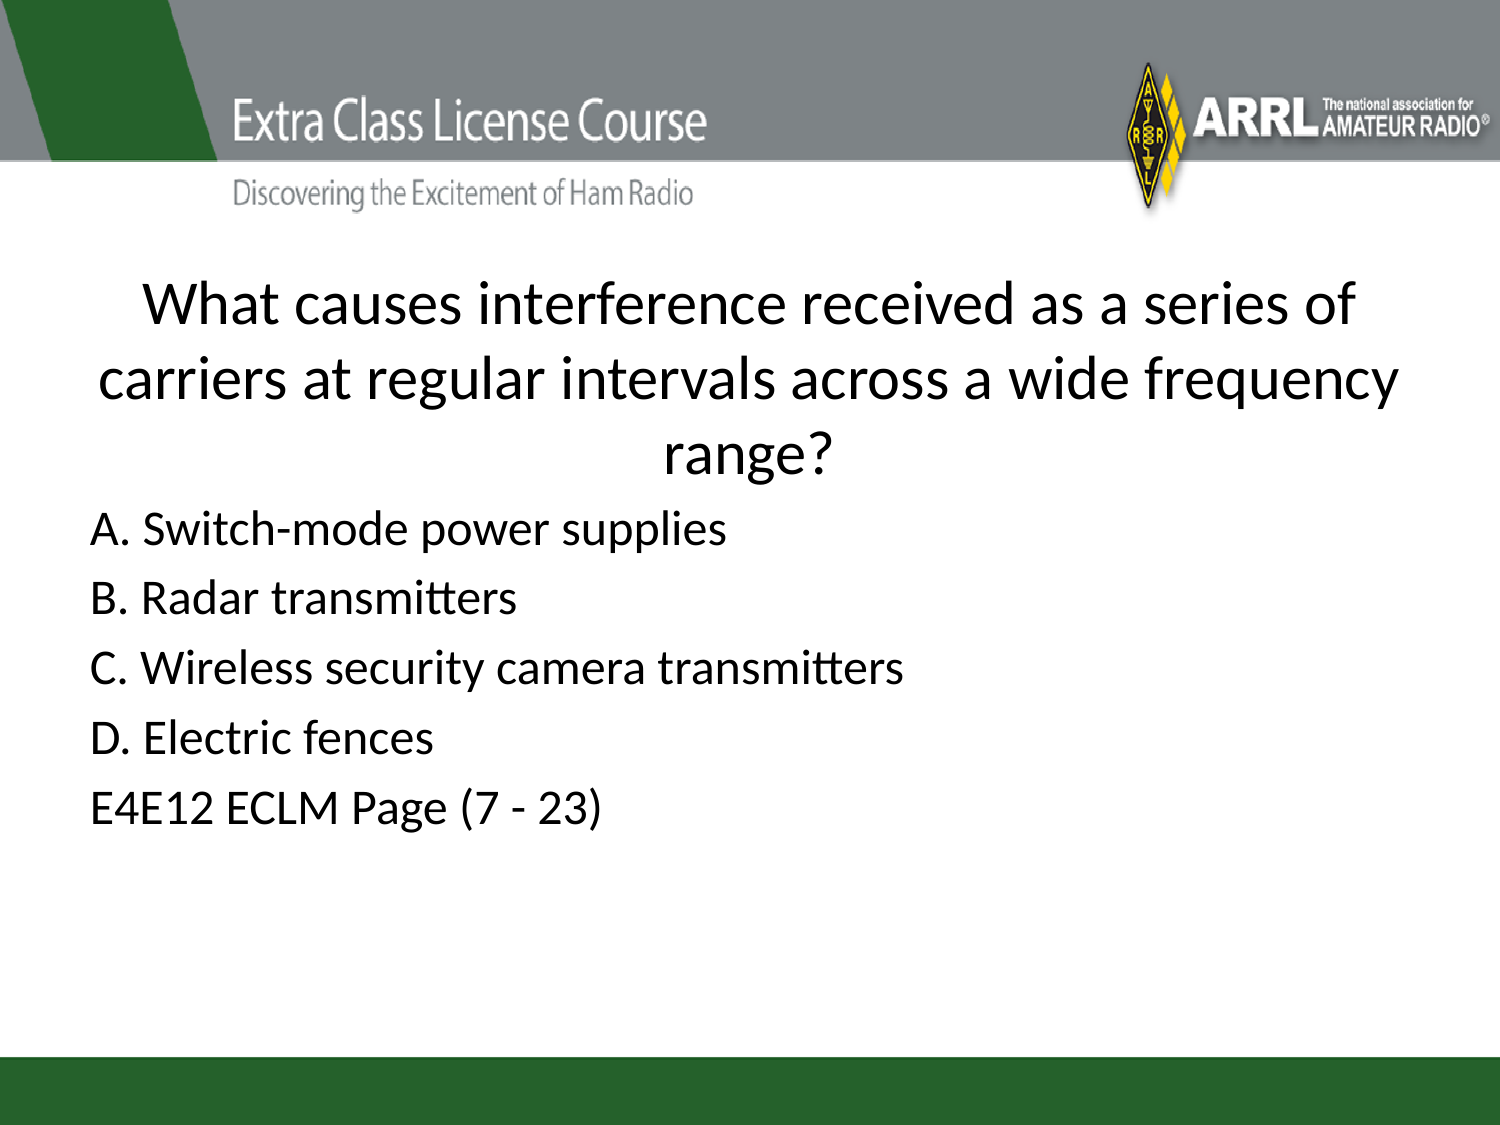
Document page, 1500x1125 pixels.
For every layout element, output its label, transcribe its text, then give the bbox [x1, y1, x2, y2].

picture [0, 0, 1500, 1125]
list A. Switch-mode power supplies B. Radar transmitters C. Wireless security camera transmitters D. Electric fences E4E12 ECLM Page (7 - 23) [75, 487, 1425, 1005]
title What causes interference received as a series of carriers at regular intervals across a wide frequency range? [75, 254, 1425, 435]
